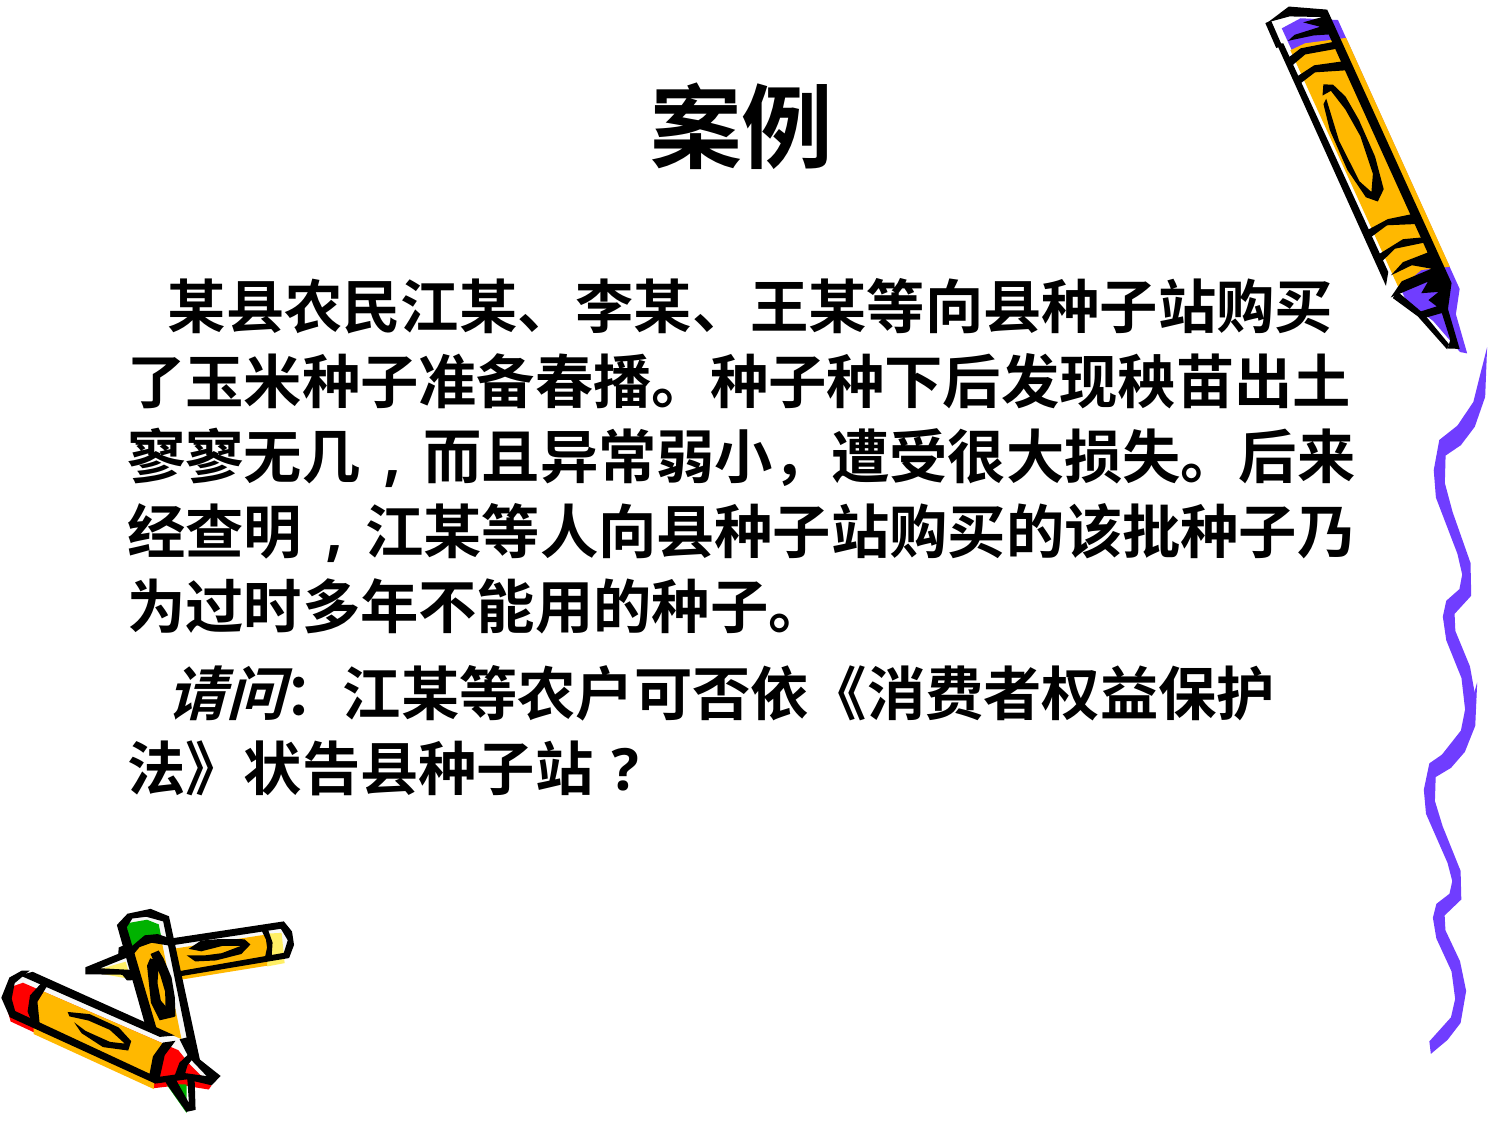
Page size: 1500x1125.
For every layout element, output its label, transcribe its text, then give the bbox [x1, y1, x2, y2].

list 某县农民江某、李某、王某等向县种子站购买了玉米种子准备春播。种子种下后发现秧苗出土寥寥无几,而且异常弱小，遭受很大损失。后来经查明,江某等人向县种子站购买的该批种子乃为过时多年不能用的种子。 请问：江某等农户可否依《消费者权益保护法》状告县种子站? [112, 257, 1376, 901]
title 案例 [112, 24, 1372, 188]
